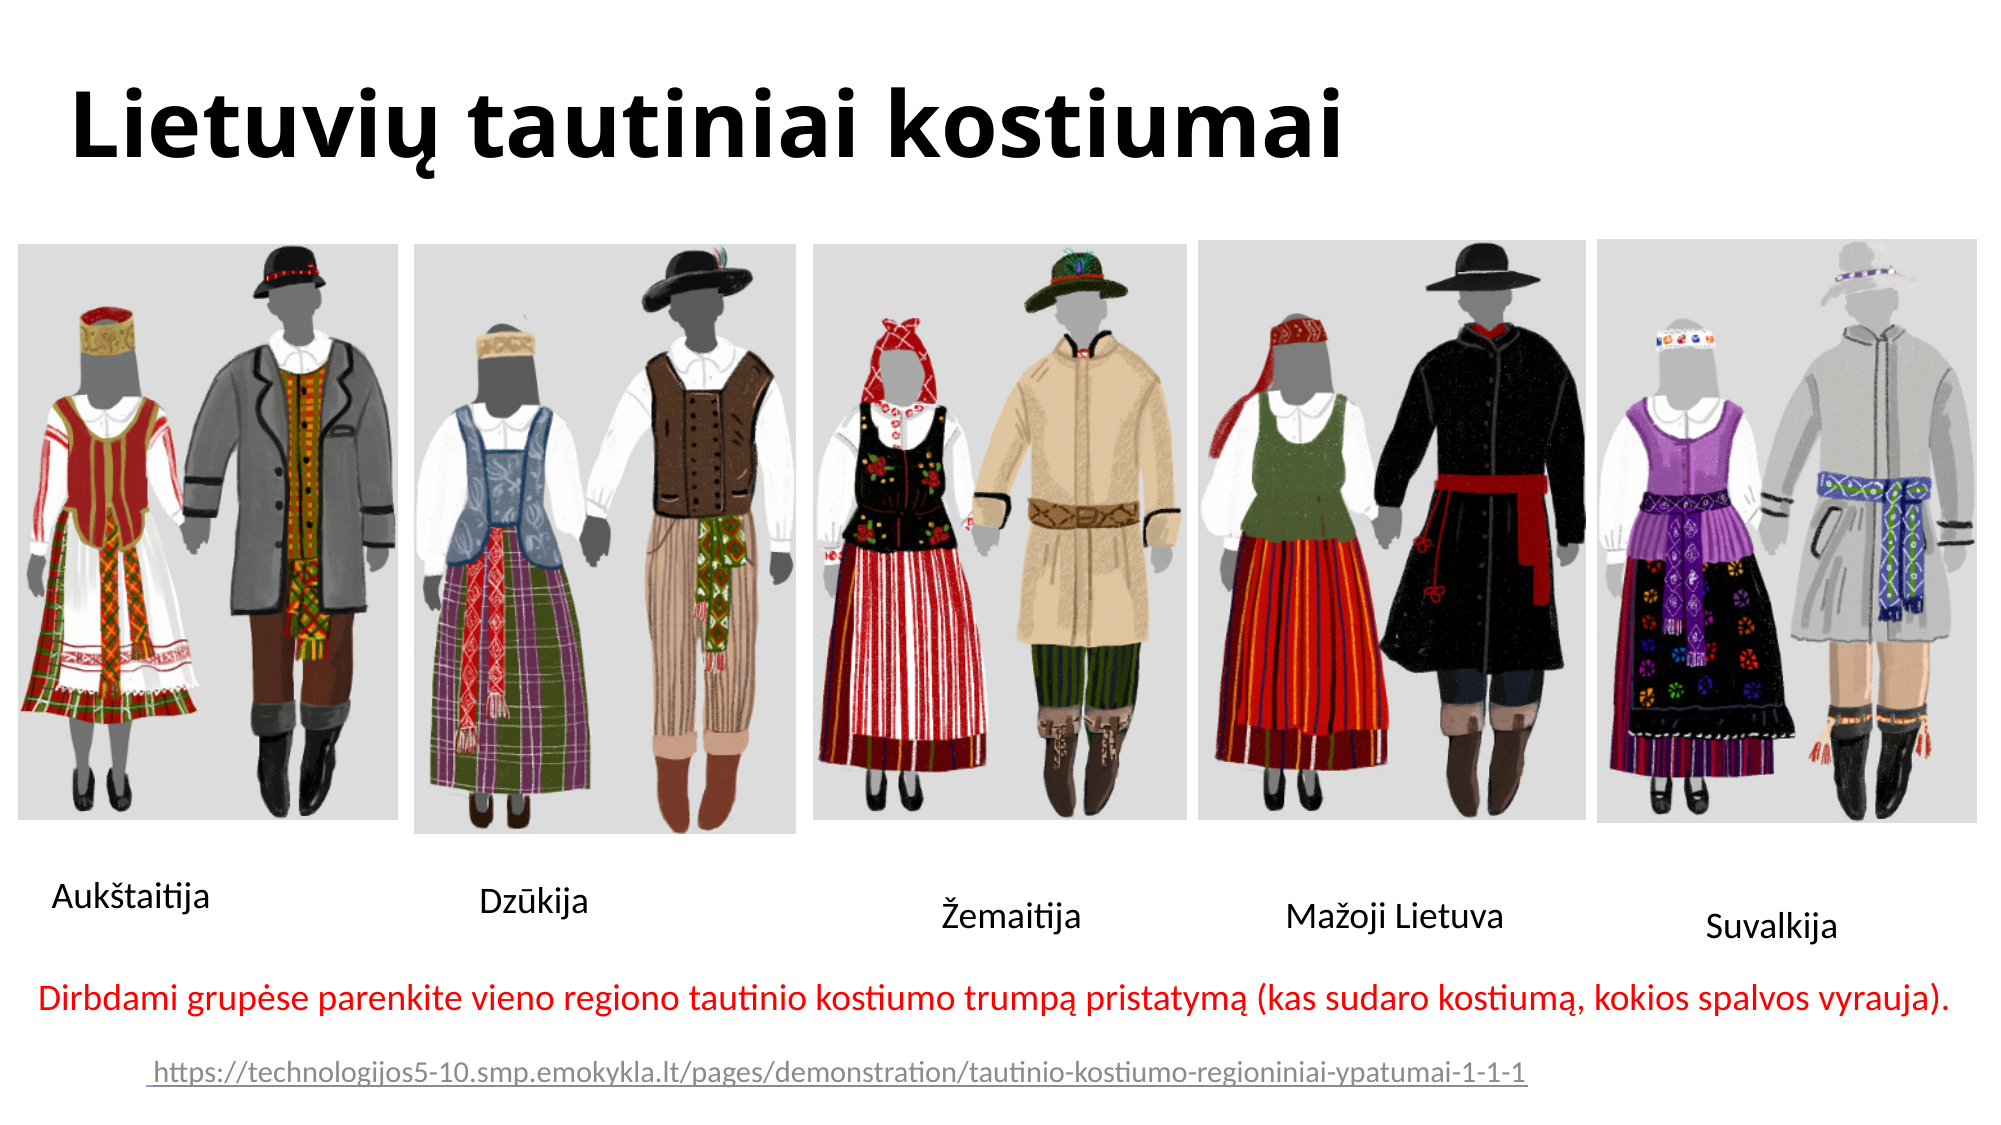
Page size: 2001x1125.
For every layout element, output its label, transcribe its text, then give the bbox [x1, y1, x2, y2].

picture [1597, 239, 1977, 823]
text_box Mažoji Lietuva [1270, 884, 1520, 944]
picture [18, 244, 398, 820]
text_box Dzūkija [464, 868, 605, 928]
text_box Aukštaitija [36, 863, 226, 924]
picture [813, 244, 1187, 820]
picture [1198, 240, 1586, 820]
list https://technologijos5-10.smp.emokykla.lt/pages/demonstration/tautinio-kostiumo-regioniniai-ypatumai-1-1-1 [131, 1049, 1857, 1125]
text_box Suvalkija [1691, 894, 1854, 954]
text_box Žemaitija [926, 884, 1097, 944]
picture [414, 244, 796, 834]
title Lietuvių tautiniai kostiumai [53, 41, 1904, 185]
text_box Dirbdami grupėse parenkite vieno regiono tautinio kostiumo trumpą pristatymą (kas sudaro kostiumą, kokios spalvos vyrauja). [23, 965, 1968, 1026]
